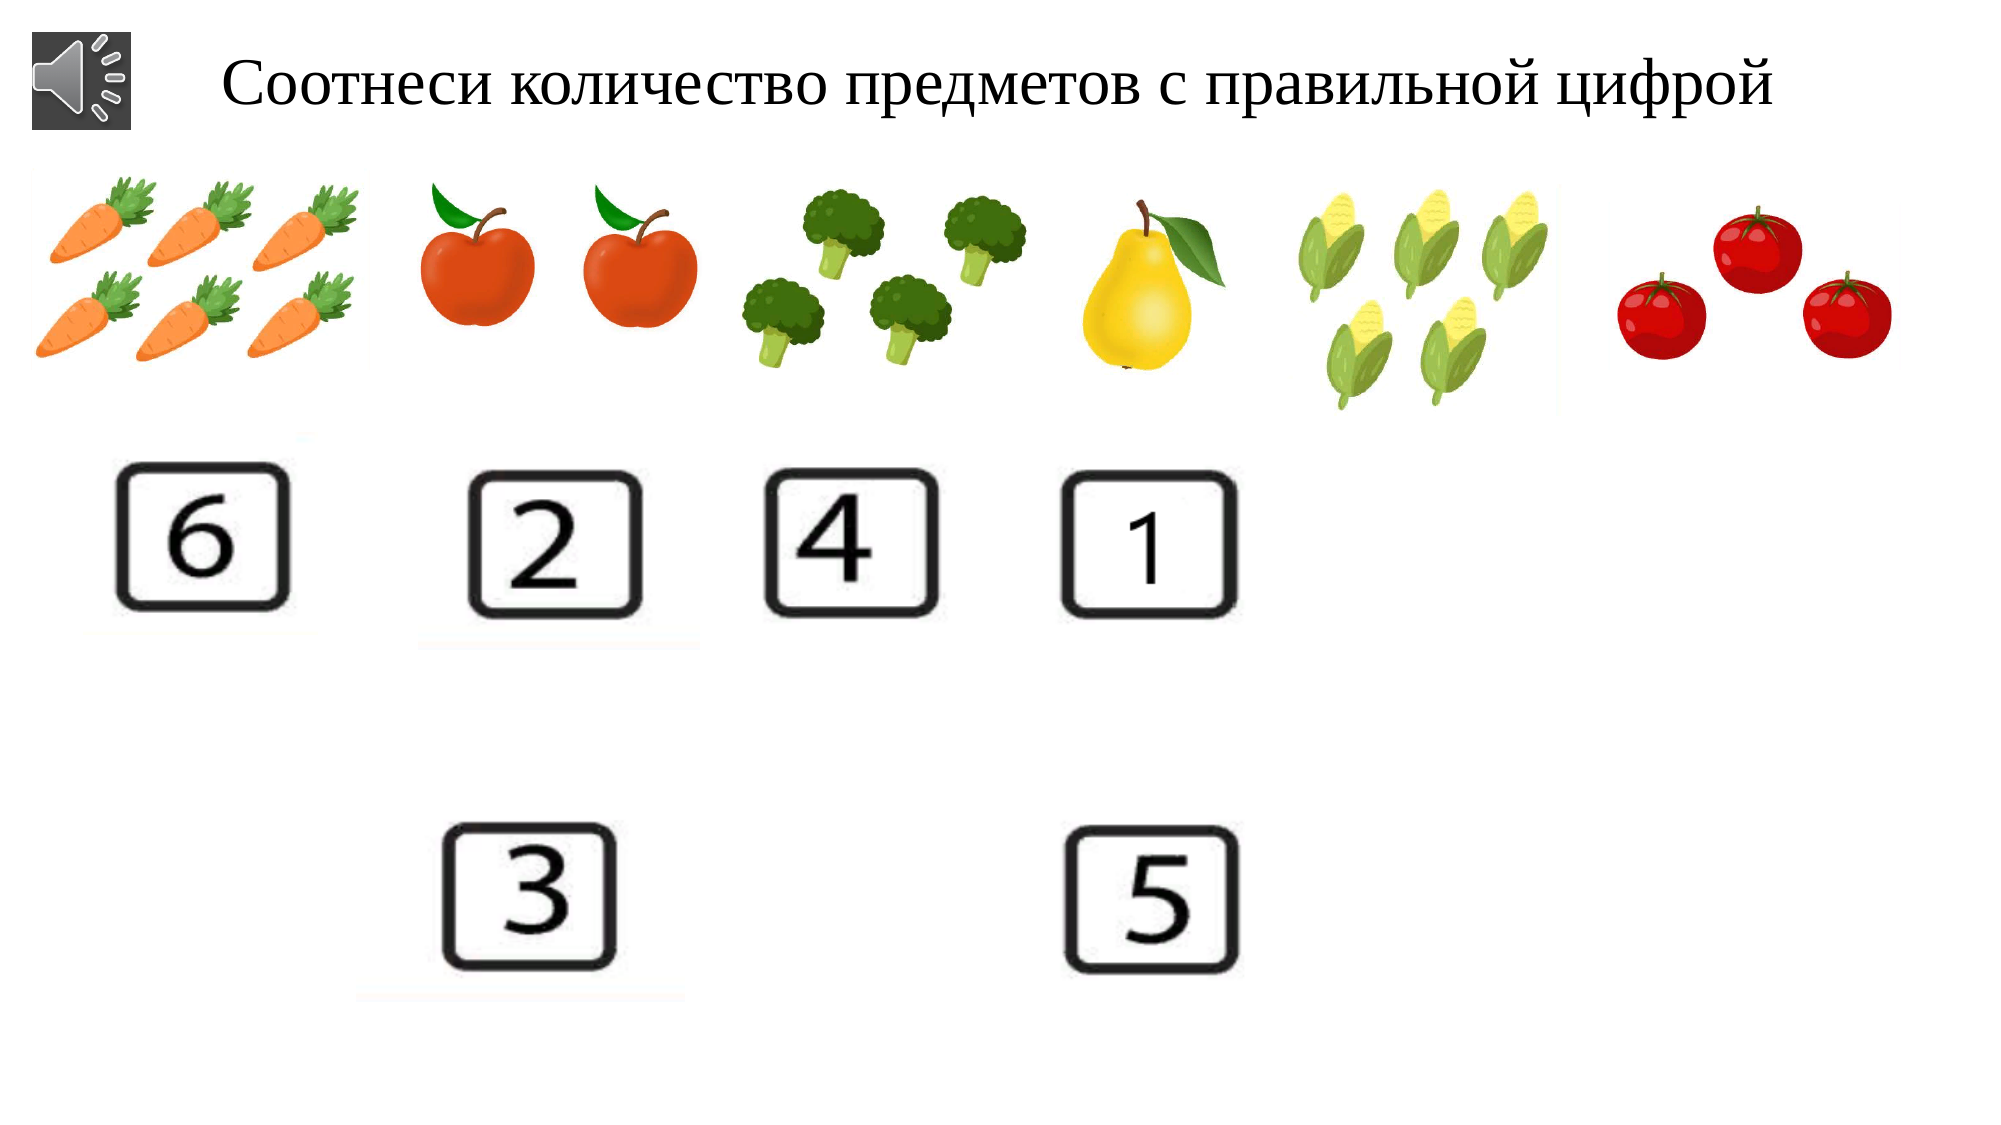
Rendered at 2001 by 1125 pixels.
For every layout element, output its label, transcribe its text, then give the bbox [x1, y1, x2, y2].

picture [418, 412, 700, 650]
text_box Соотнеси количество предметов с правильной цифрой [206, 30, 1791, 126]
picture [1070, 182, 1243, 416]
picture [397, 182, 1028, 369]
picture [1605, 202, 1901, 370]
picture [356, 797, 685, 1002]
picture [1055, 816, 1245, 983]
picture [83, 432, 318, 635]
picture [1285, 184, 1562, 416]
picture [724, 452, 1000, 635]
picture [31, 168, 370, 370]
picture [1047, 459, 1250, 628]
picture [31, 30, 132, 131]
